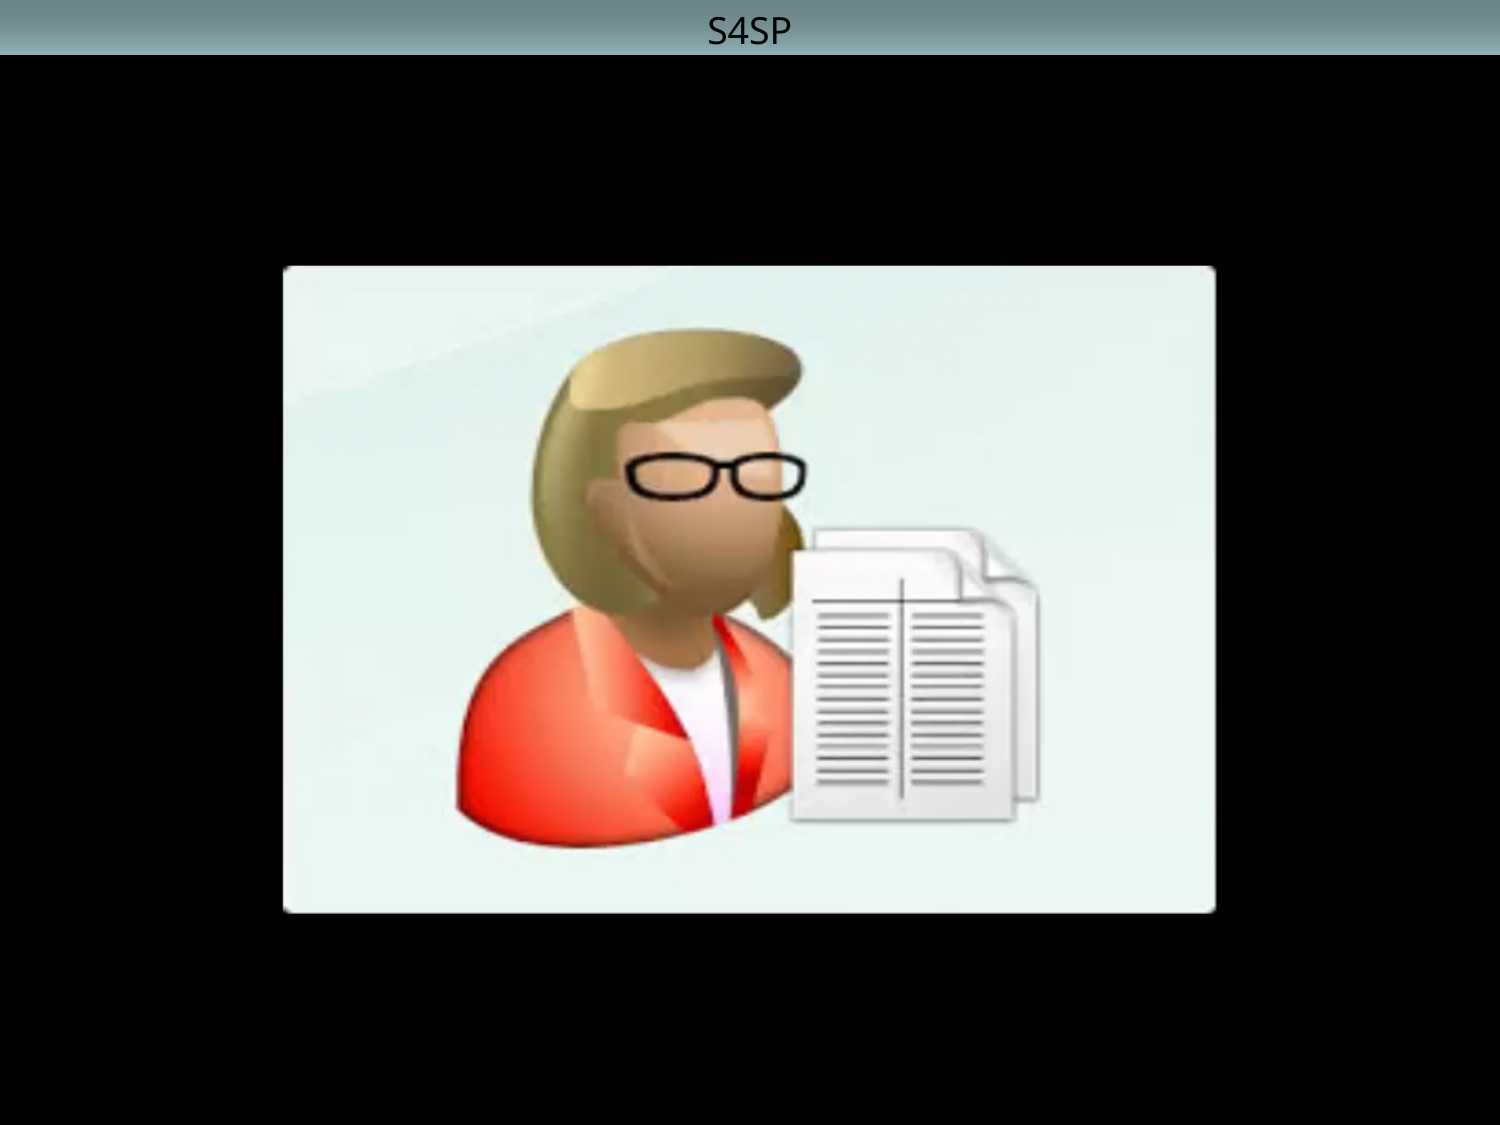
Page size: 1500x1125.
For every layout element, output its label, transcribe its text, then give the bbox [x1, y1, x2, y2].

text_box S4SP [0, 0, 1500, 54]
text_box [0, 54, 1500, 1125]
